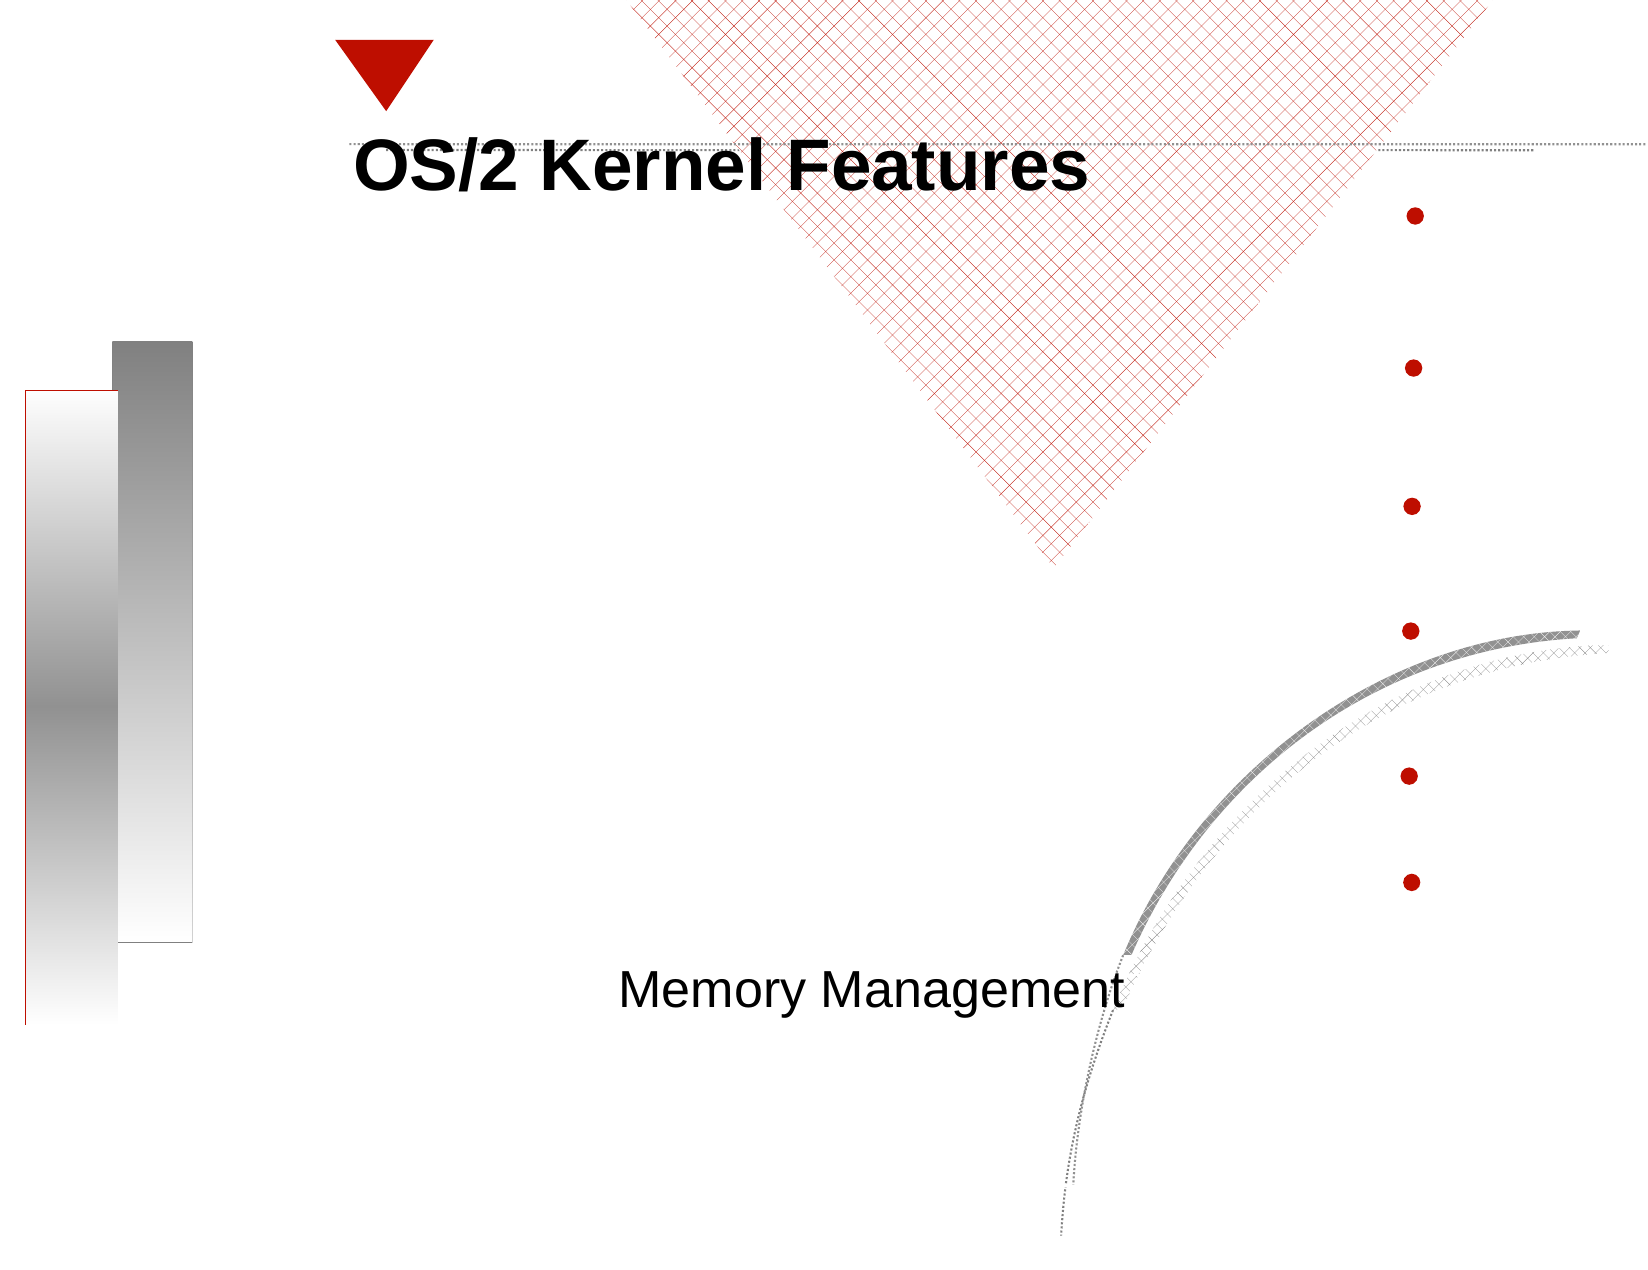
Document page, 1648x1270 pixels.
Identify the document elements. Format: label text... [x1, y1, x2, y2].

text_box Memory Management [178, 975, 1566, 1187]
text_box [1406, 207, 1424, 225]
text_box [1402, 622, 1420, 640]
text_box [1115, 955, 1124, 975]
text_box OS/2 Kernel Features [353, 134, 1585, 205]
text_box [25, 390, 118, 1025]
text_box [1404, 359, 1423, 377]
text_box [1123, 630, 1581, 956]
text_box [780, 205, 1335, 569]
text_box [626, 0, 1493, 134]
text_box [1400, 767, 1418, 785]
text_box [1403, 873, 1421, 892]
text_box [1403, 497, 1421, 516]
